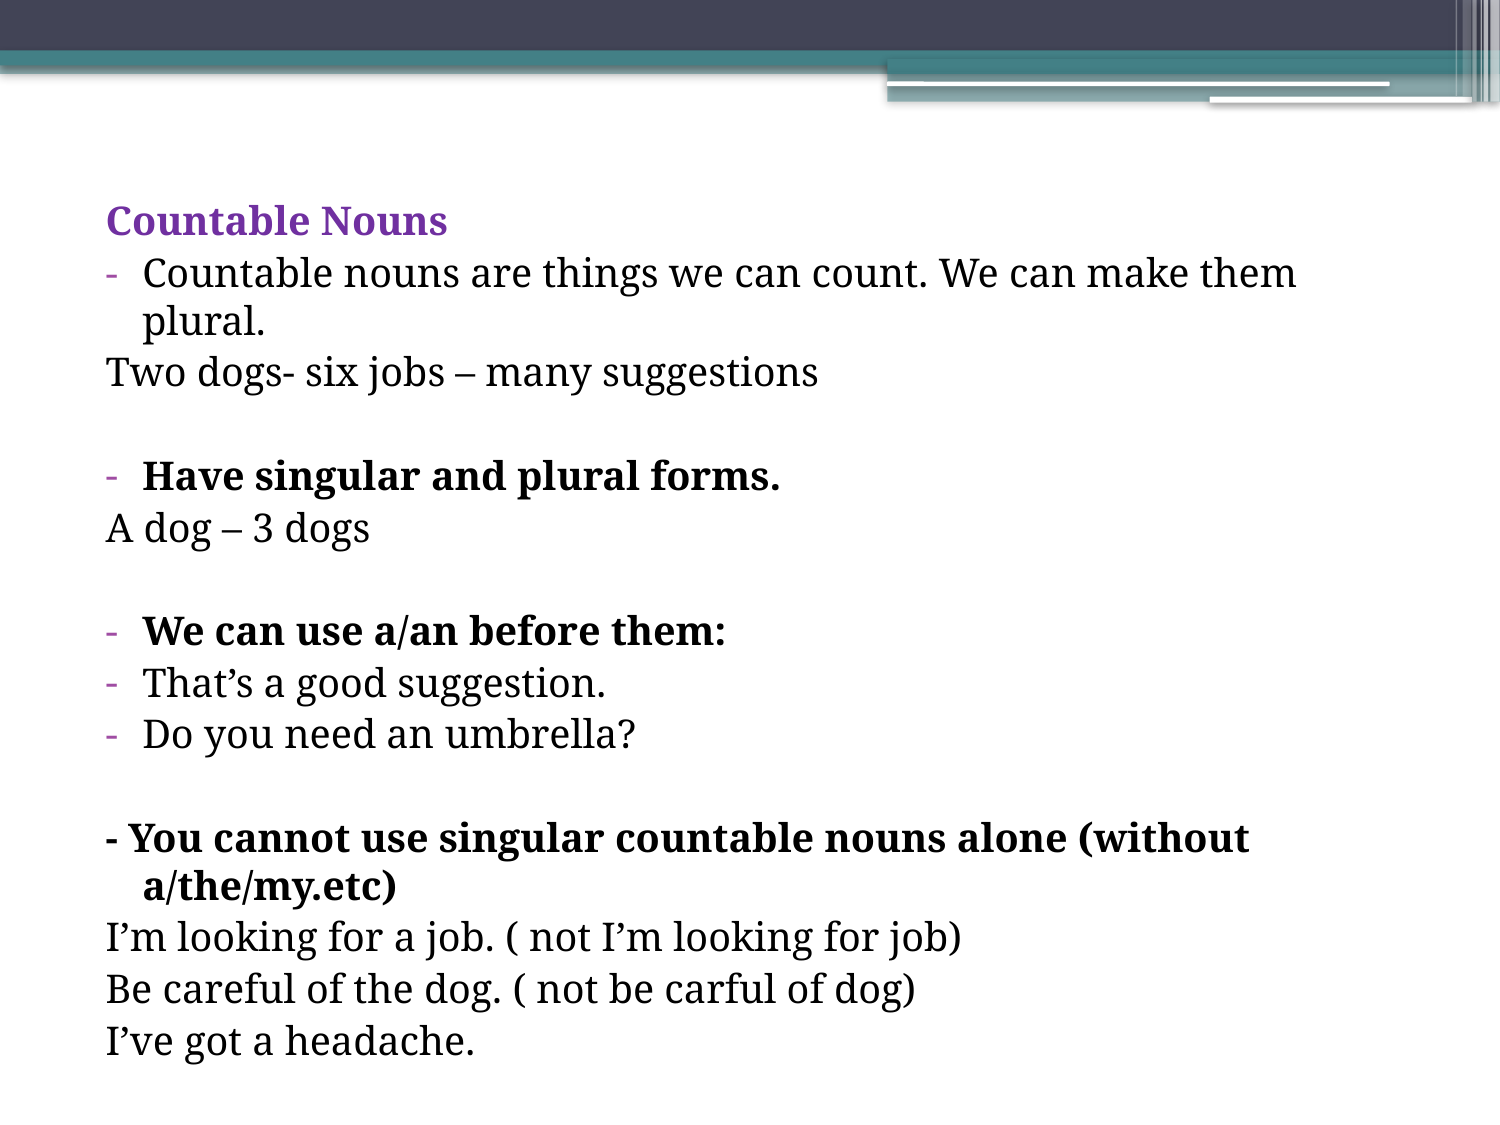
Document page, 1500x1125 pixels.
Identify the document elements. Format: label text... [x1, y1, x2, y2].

list Countable Nouns Countable nouns are things we can count. We can make them plural. Two dogs- six jobs – many suggestions Have singular and plural forms. A dog – 3 dogs We can use a/an before them: That’s a good suggestion. Do you need an umbrella? - You cannot use singular countable nouns alone (without a/the/my.etc) I’m looking for a job. ( not I’m looking for job) Be careful of the dog. ( not be carful of dog) I’ve got a headache. [75, 137, 1425, 1079]
